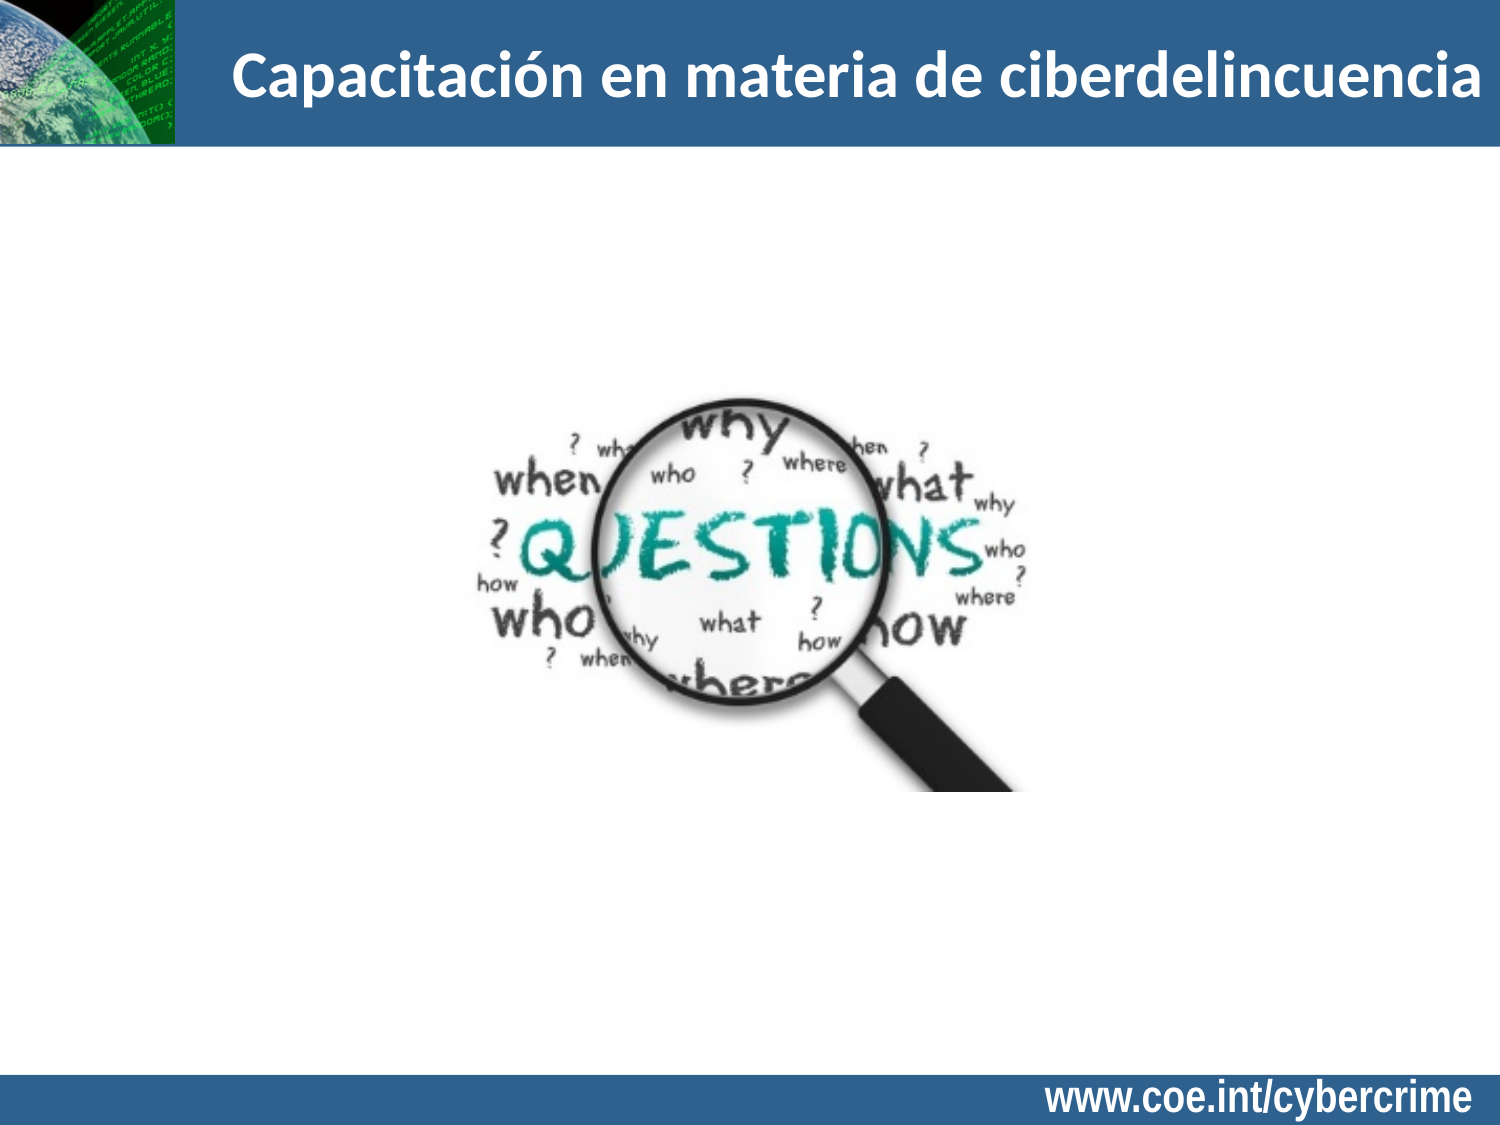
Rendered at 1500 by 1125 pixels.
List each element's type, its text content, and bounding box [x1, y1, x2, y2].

text_box www.coe.int/cybercrime [1030, 1059, 1500, 1125]
picture [443, 332, 1057, 793]
text_box [0, 1073, 1030, 1125]
text_box Capacitación en materia de ciberdelincuencia [177, 0, 1500, 149]
picture [0, 0, 175, 144]
